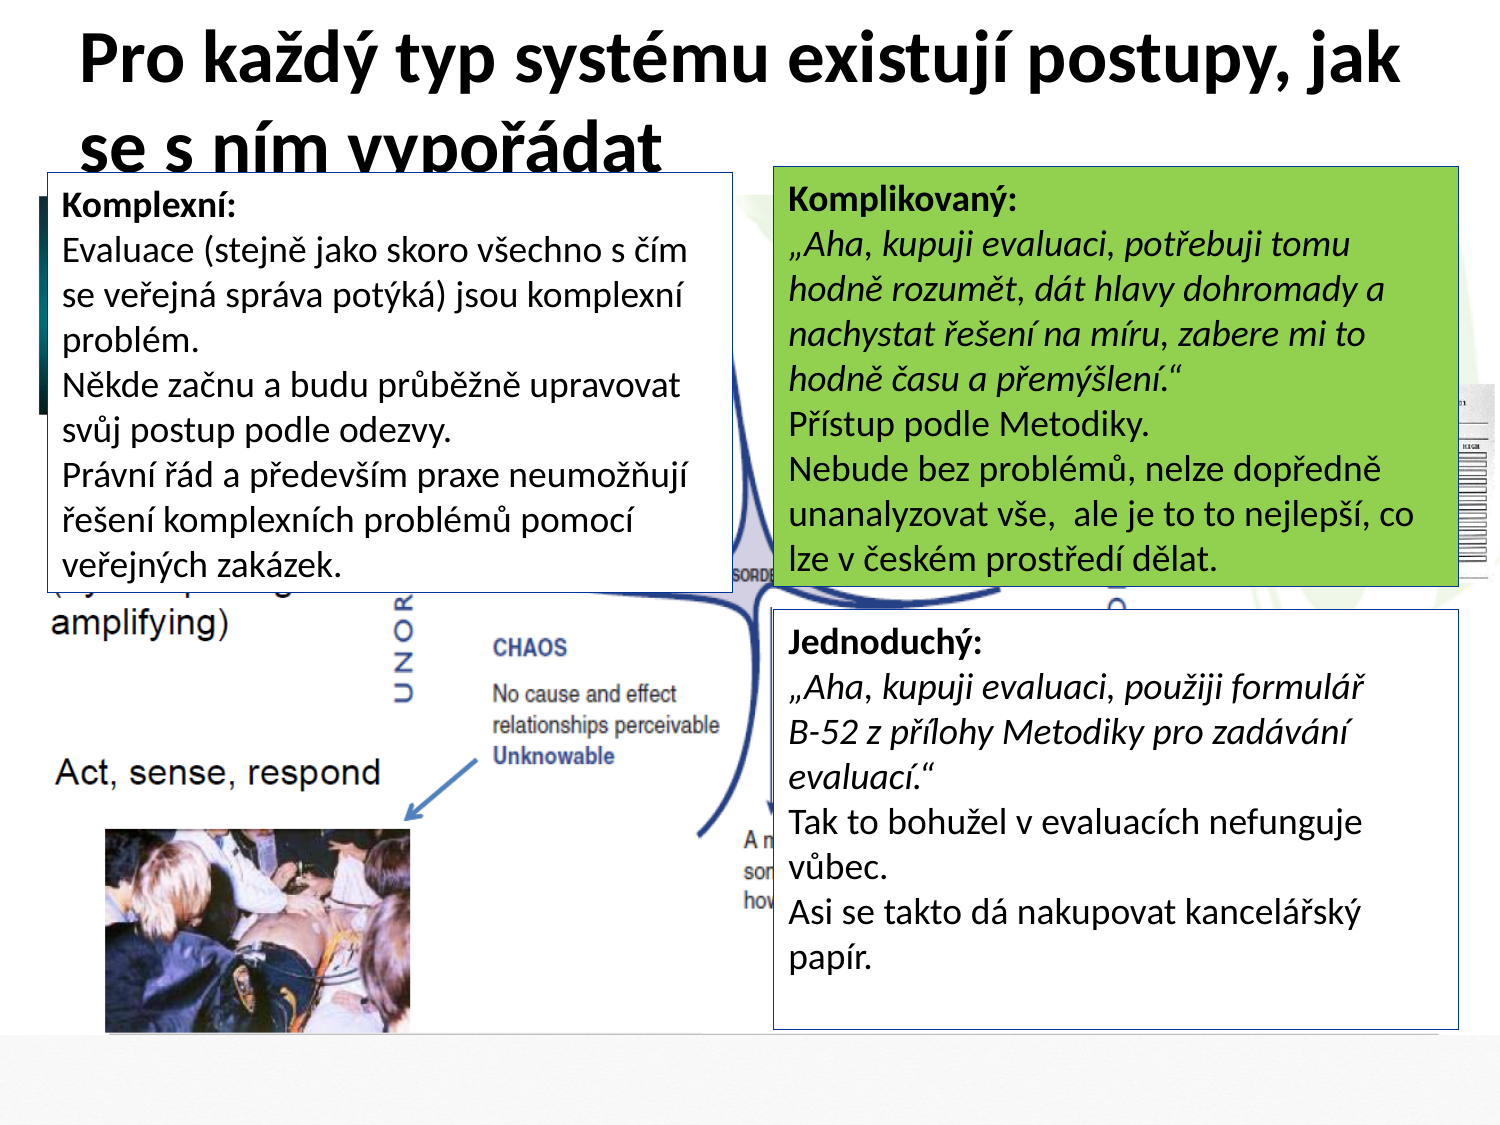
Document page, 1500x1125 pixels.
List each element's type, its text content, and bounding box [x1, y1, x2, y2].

picture [0, 53, 1500, 1036]
text_box Pro každý typ systému existují postupy, jak se s ním vypořádat [64, 0, 1447, 53]
